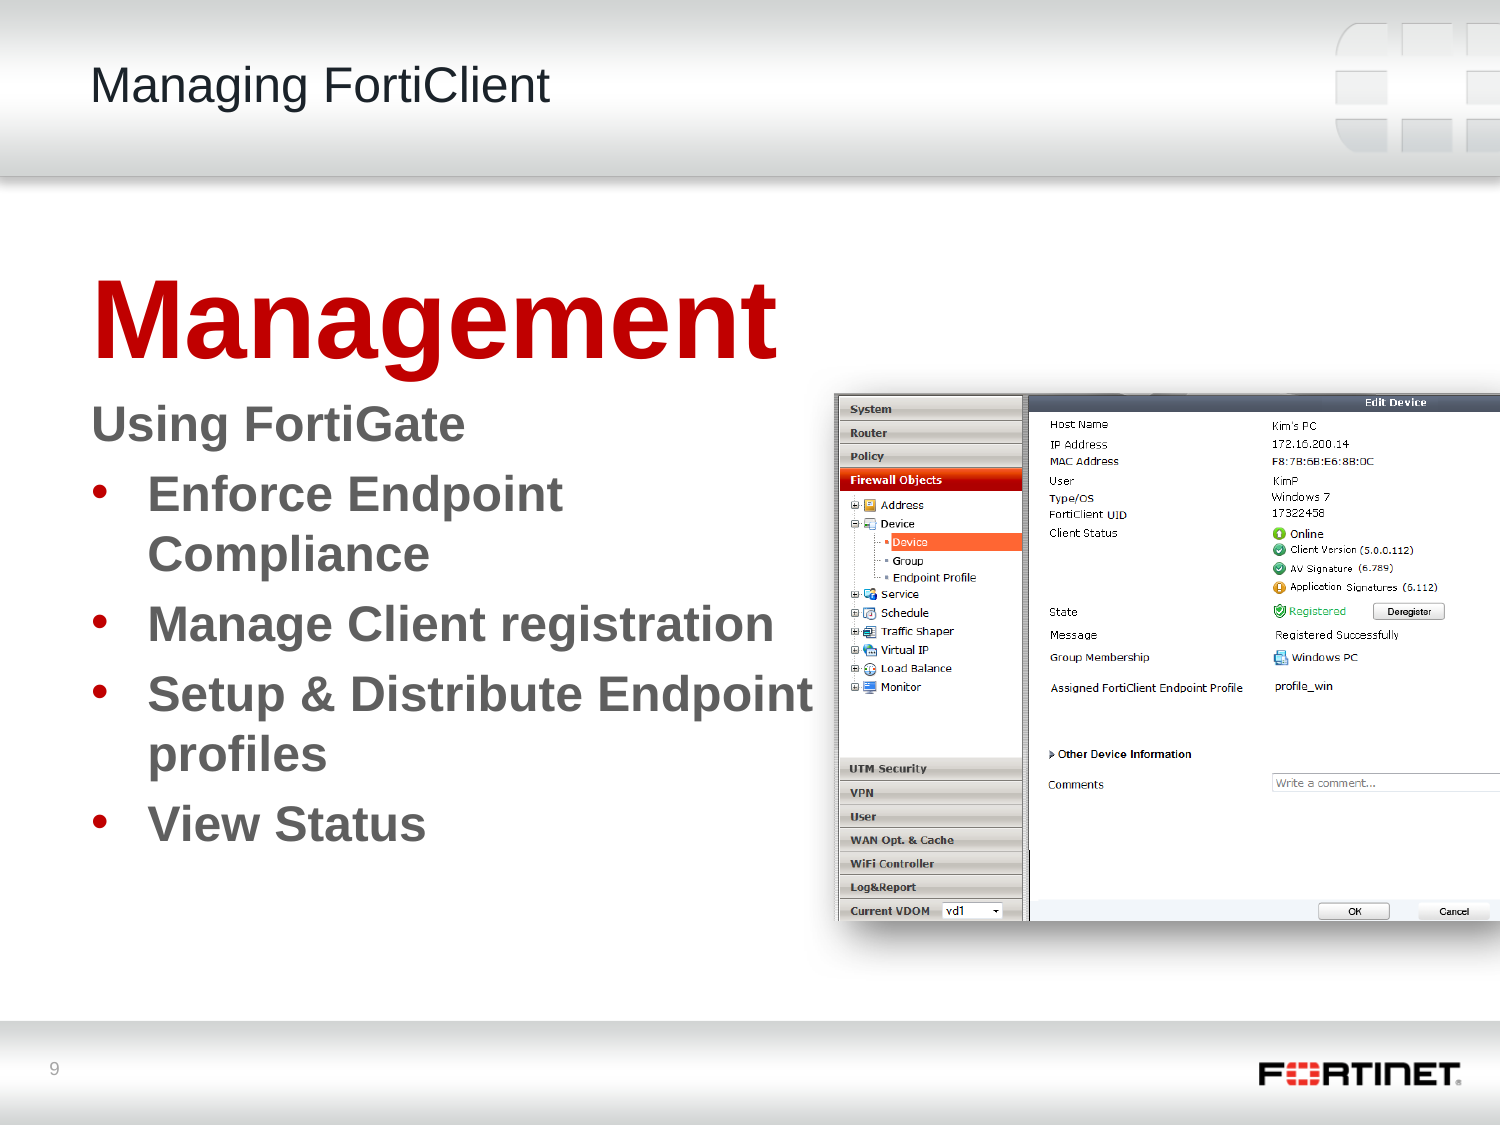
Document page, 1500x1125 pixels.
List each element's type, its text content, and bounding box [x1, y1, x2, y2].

picture [0, 0, 1500, 1125]
text_box Management Using FortiGate Enforce Endpoint Compliance Manage Client registration Setup & Distribute Endpoint profiles View Status [76, 239, 838, 999]
title Managing FortiClient [75, 45, 1425, 138]
